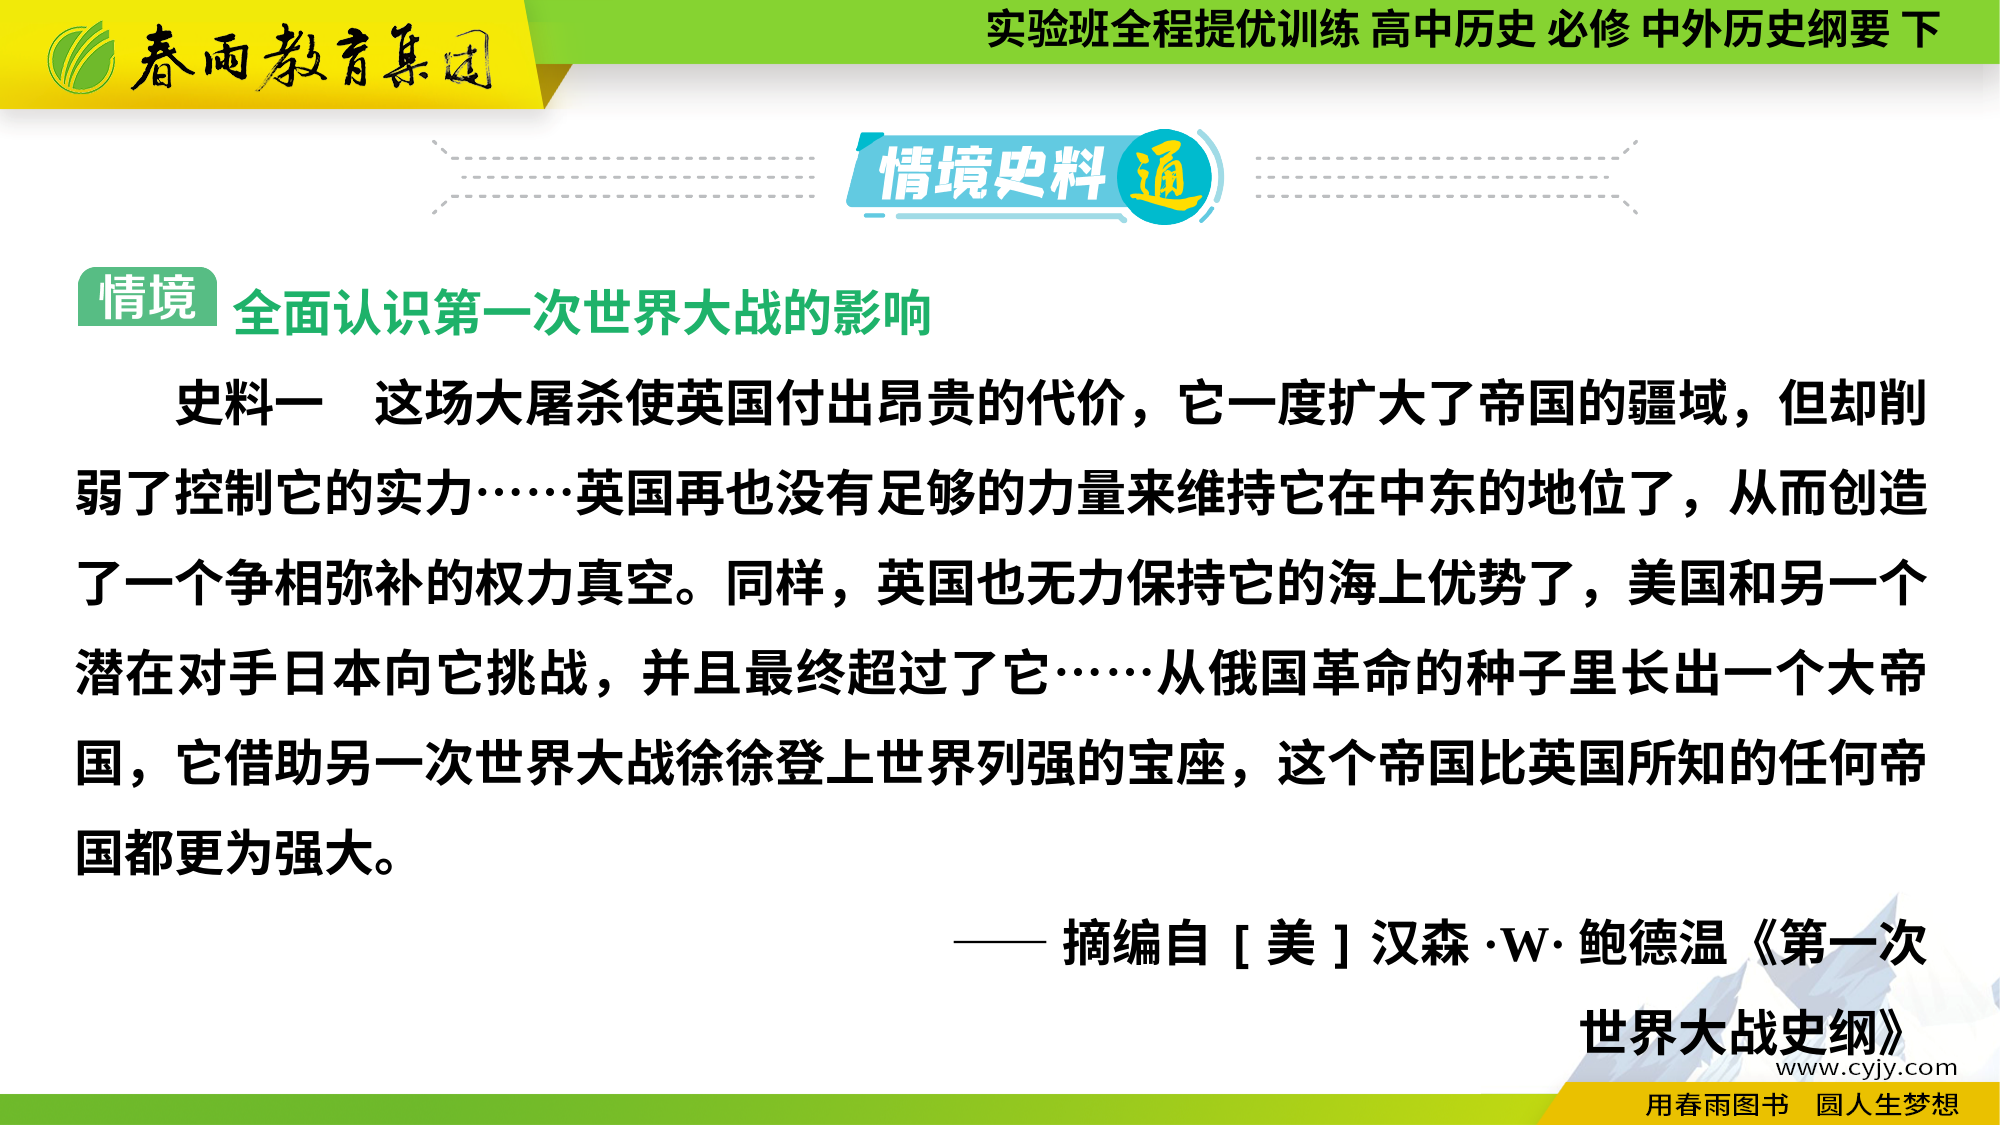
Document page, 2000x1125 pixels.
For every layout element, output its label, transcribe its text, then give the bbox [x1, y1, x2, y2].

list 全面认识第一次世界大战的影响 史料一 这场大屠杀使英国付出昂贵的代价，它一度扩大了帝国的疆域，但却削弱了控制它的实力……英国再也没有足够的力量来维持它在中东的地位了，从而创造了一个争相弥补的权力真空。同样，英国也无力保持它的海上优势了，美国和另一个潜在对手日本向它挑战，并且最终超过了它……从俄国革命的种子里长出一个大帝国，它借助另一次世界大战徐徐登上世界列强的宝座，这个帝国比英国所知的任何帝国都更为强大。 ——摘编自[美]汉森·W·鲍德温《第一次 世界大战史纲》 [59, 243, 1944, 1066]
picture [0, 0, 2000, 1125]
